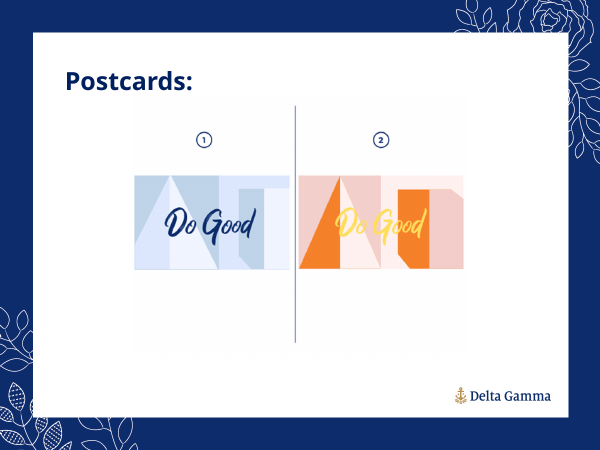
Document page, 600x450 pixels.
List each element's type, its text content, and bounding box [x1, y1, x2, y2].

text_box Postcards: [50, 58, 238, 104]
picture [0, 0, 600, 450]
